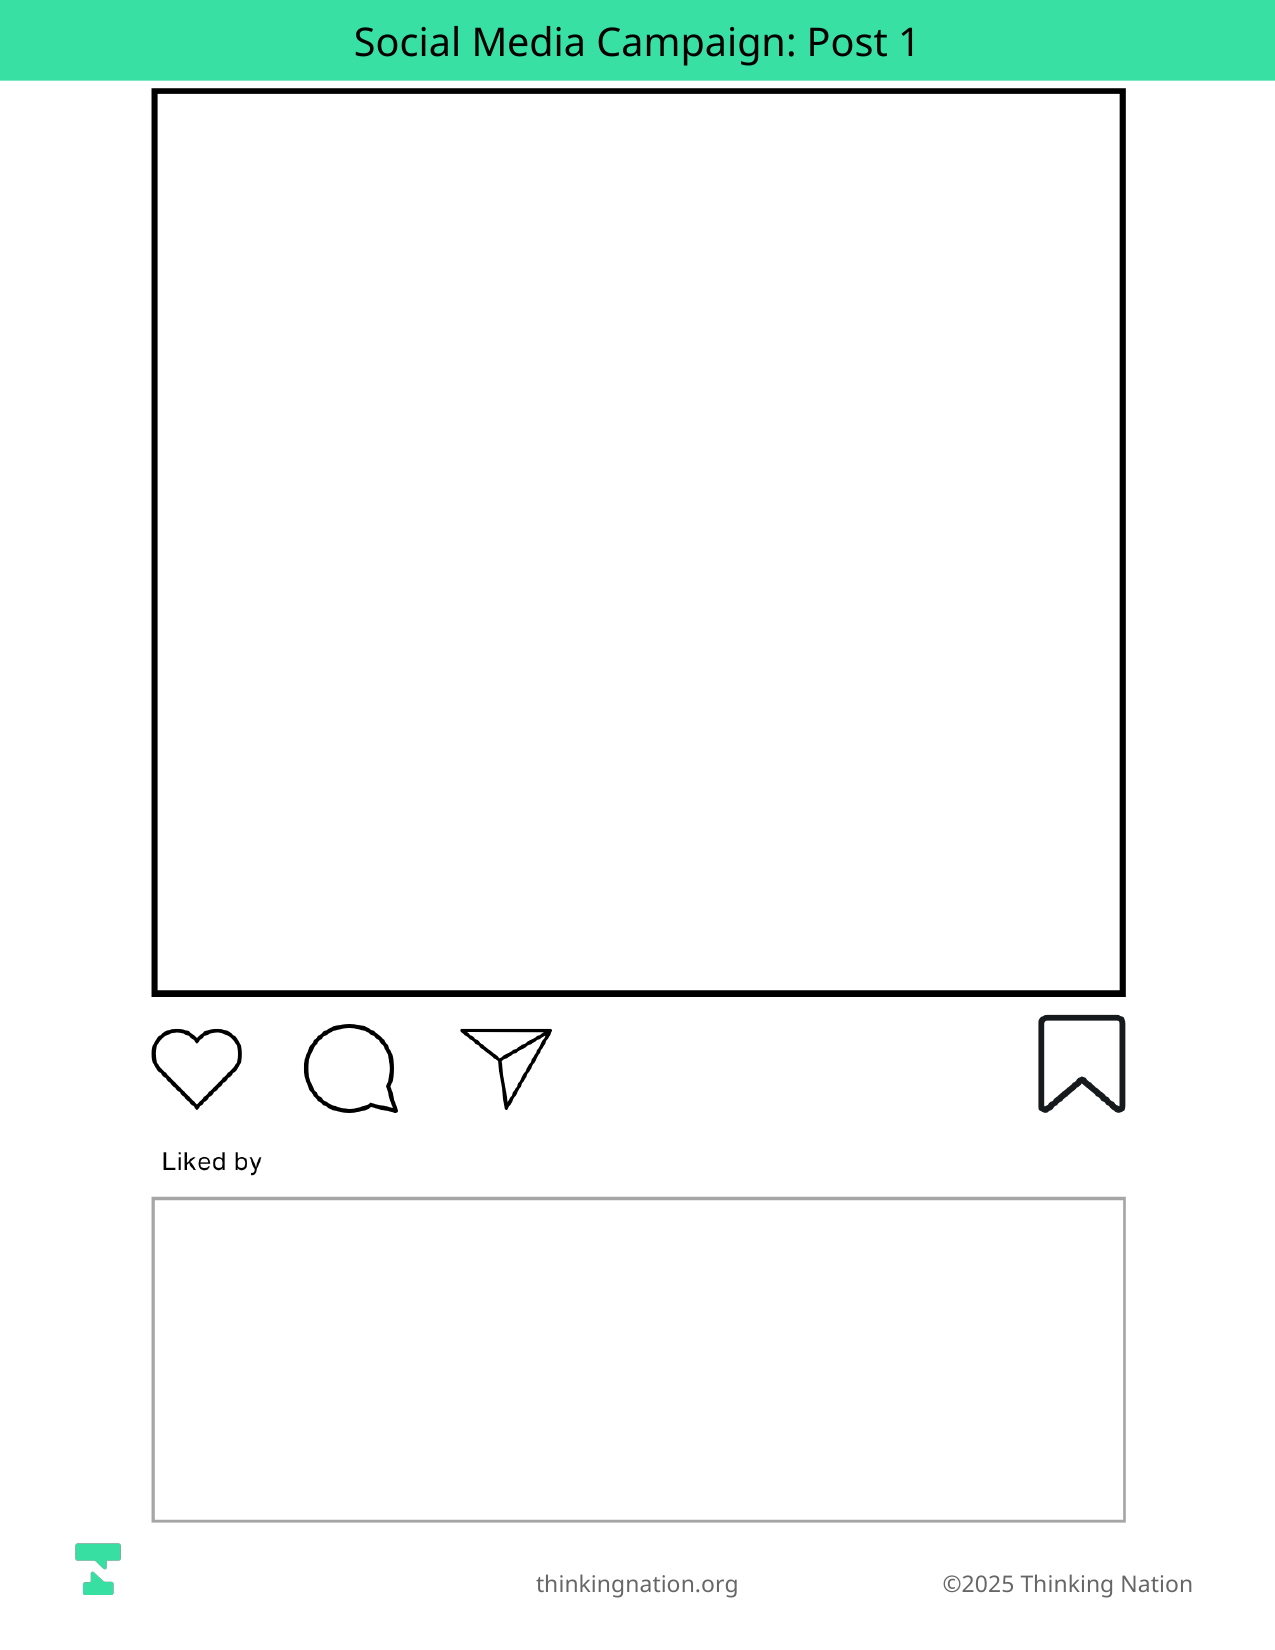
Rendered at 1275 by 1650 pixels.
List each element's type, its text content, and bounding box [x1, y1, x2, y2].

text_box Social Media Campaign: Post 1 [0, 0, 1275, 81]
text_box ©2025 Thinking Nation [907, 1553, 1210, 1605]
picture [0, 81, 1275, 1650]
text_box thinkingnation.org [486, 1553, 789, 1605]
